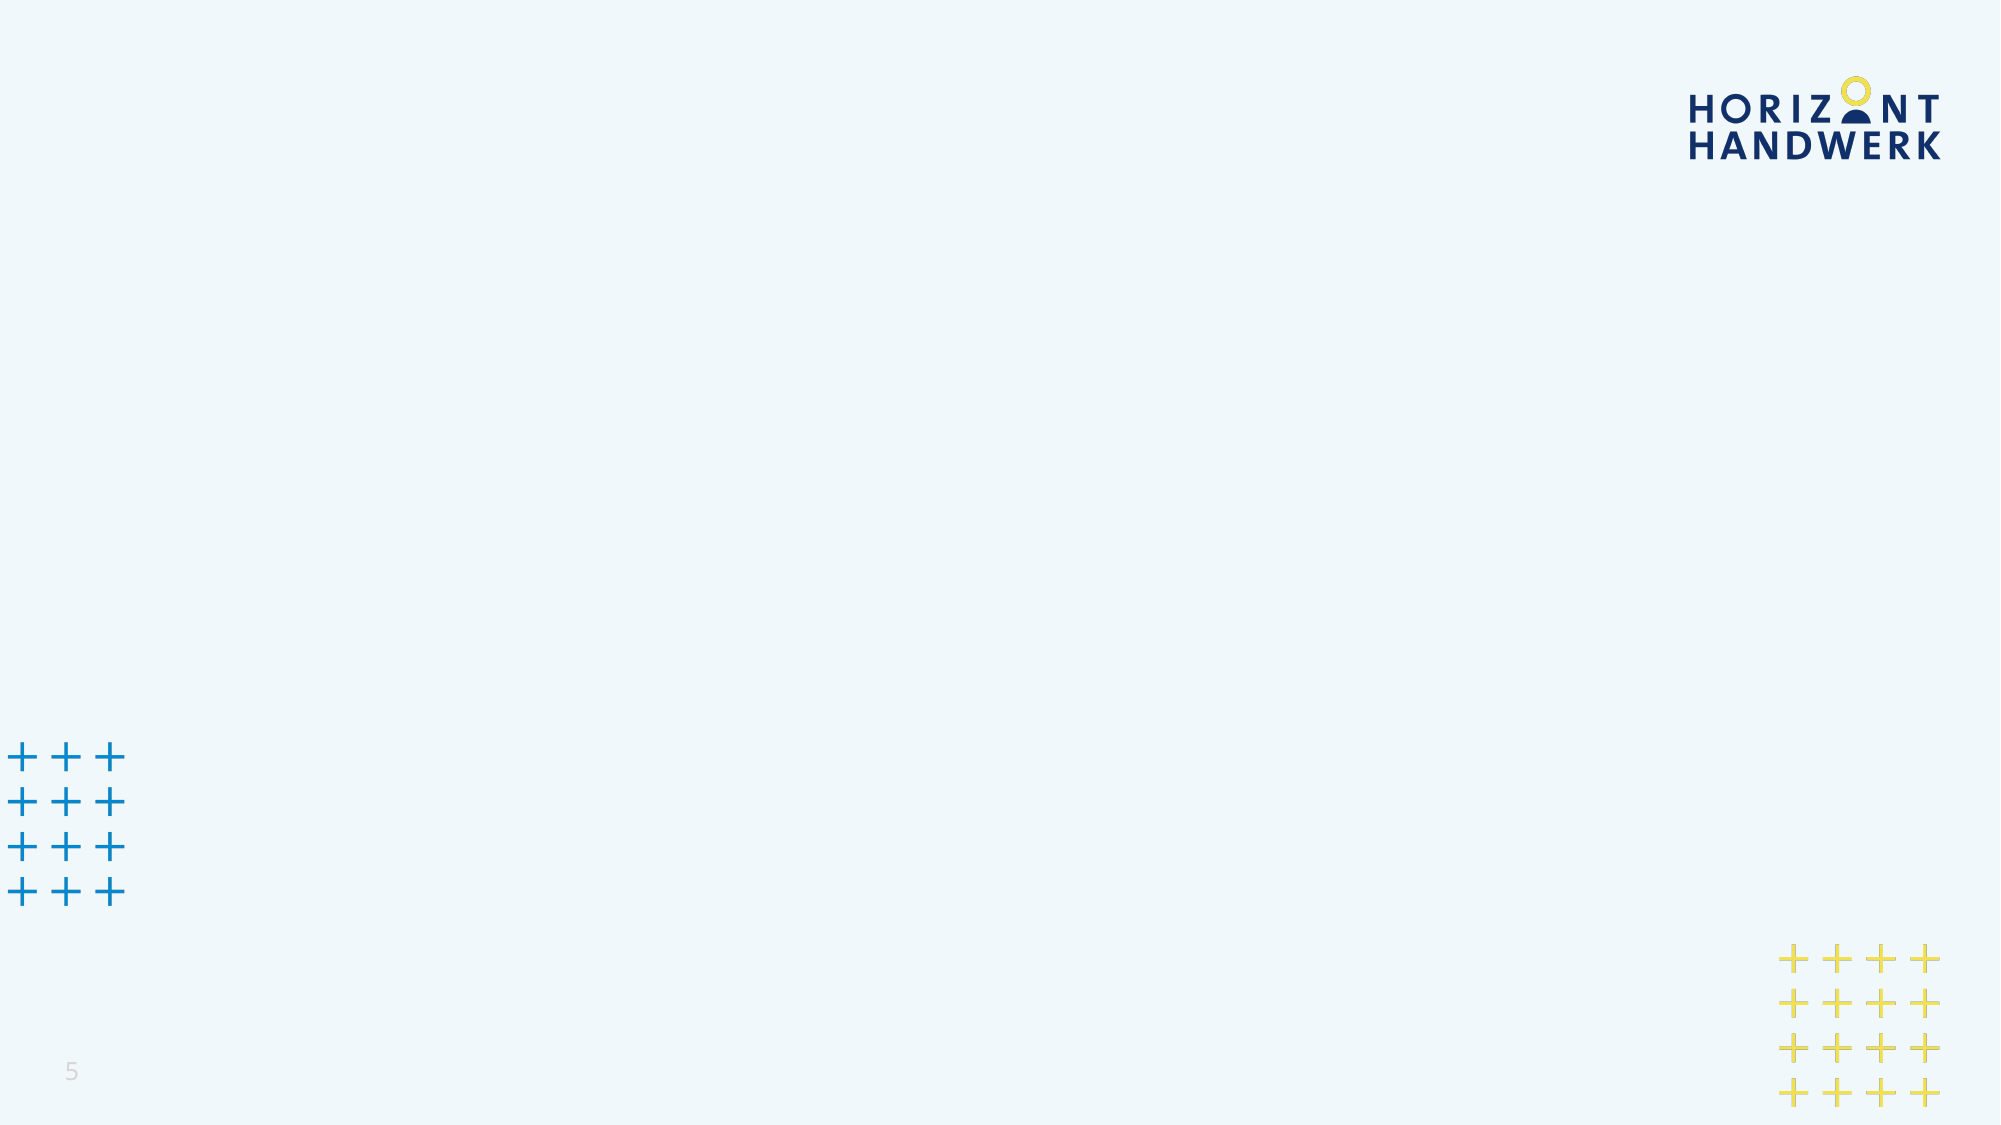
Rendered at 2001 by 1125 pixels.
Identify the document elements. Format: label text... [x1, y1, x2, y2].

picture [1683, 73, 1945, 167]
picture [1773, 938, 1945, 1113]
slide_number 5 [25, 1042, 119, 1103]
picture [0, 736, 130, 912]
